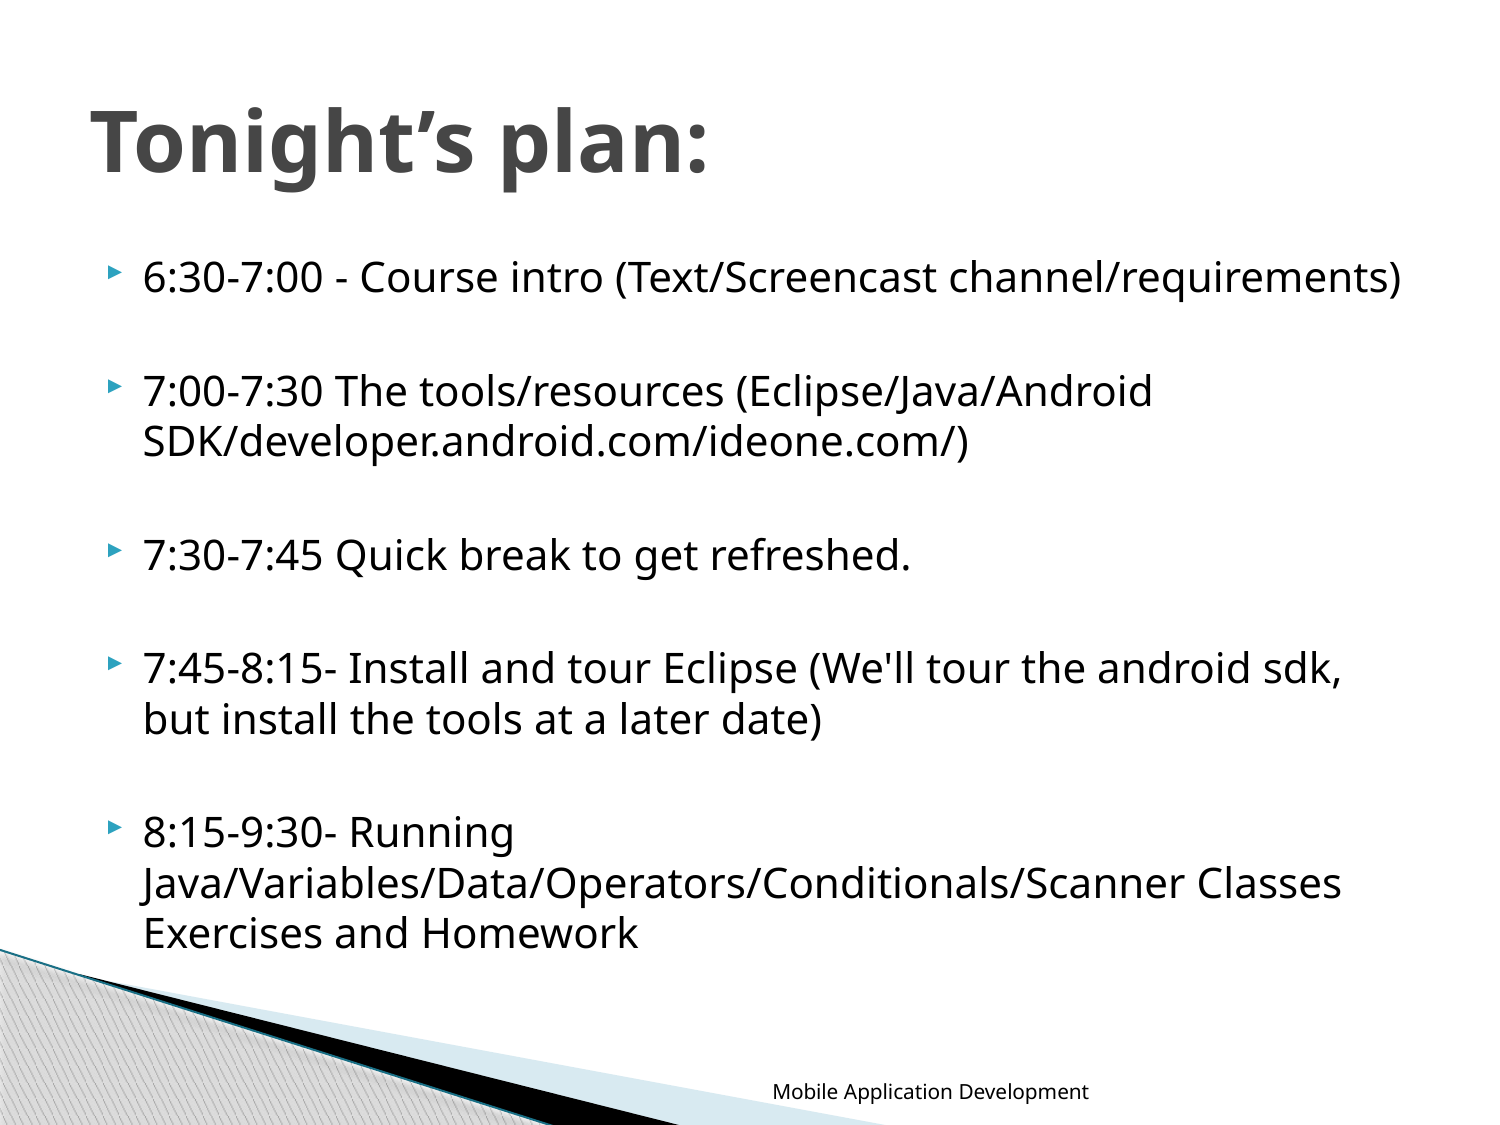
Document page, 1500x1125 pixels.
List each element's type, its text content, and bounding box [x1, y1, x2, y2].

list 6:30-7:00 - Course intro (Text/Screencast channel/requirements) 7:00-7:30 The tools/resources (Eclipse/Java/Android SDK/developer.android.com/ideone.com/) 7:30-7:45 Quick break to get refreshed. 7:45-8:15- Install and tour Eclipse (We'll tour the android sdk, but install the tools at a later date) 8:15-9:30- Running Java/Variables/Data/Operators/Conditionals/Scanner Classes Exercises and Homework [75, 243, 1425, 986]
footer Mobile Application Development [718, 1051, 1105, 1112]
title Tonight’s plan: [75, 45, 1425, 233]
